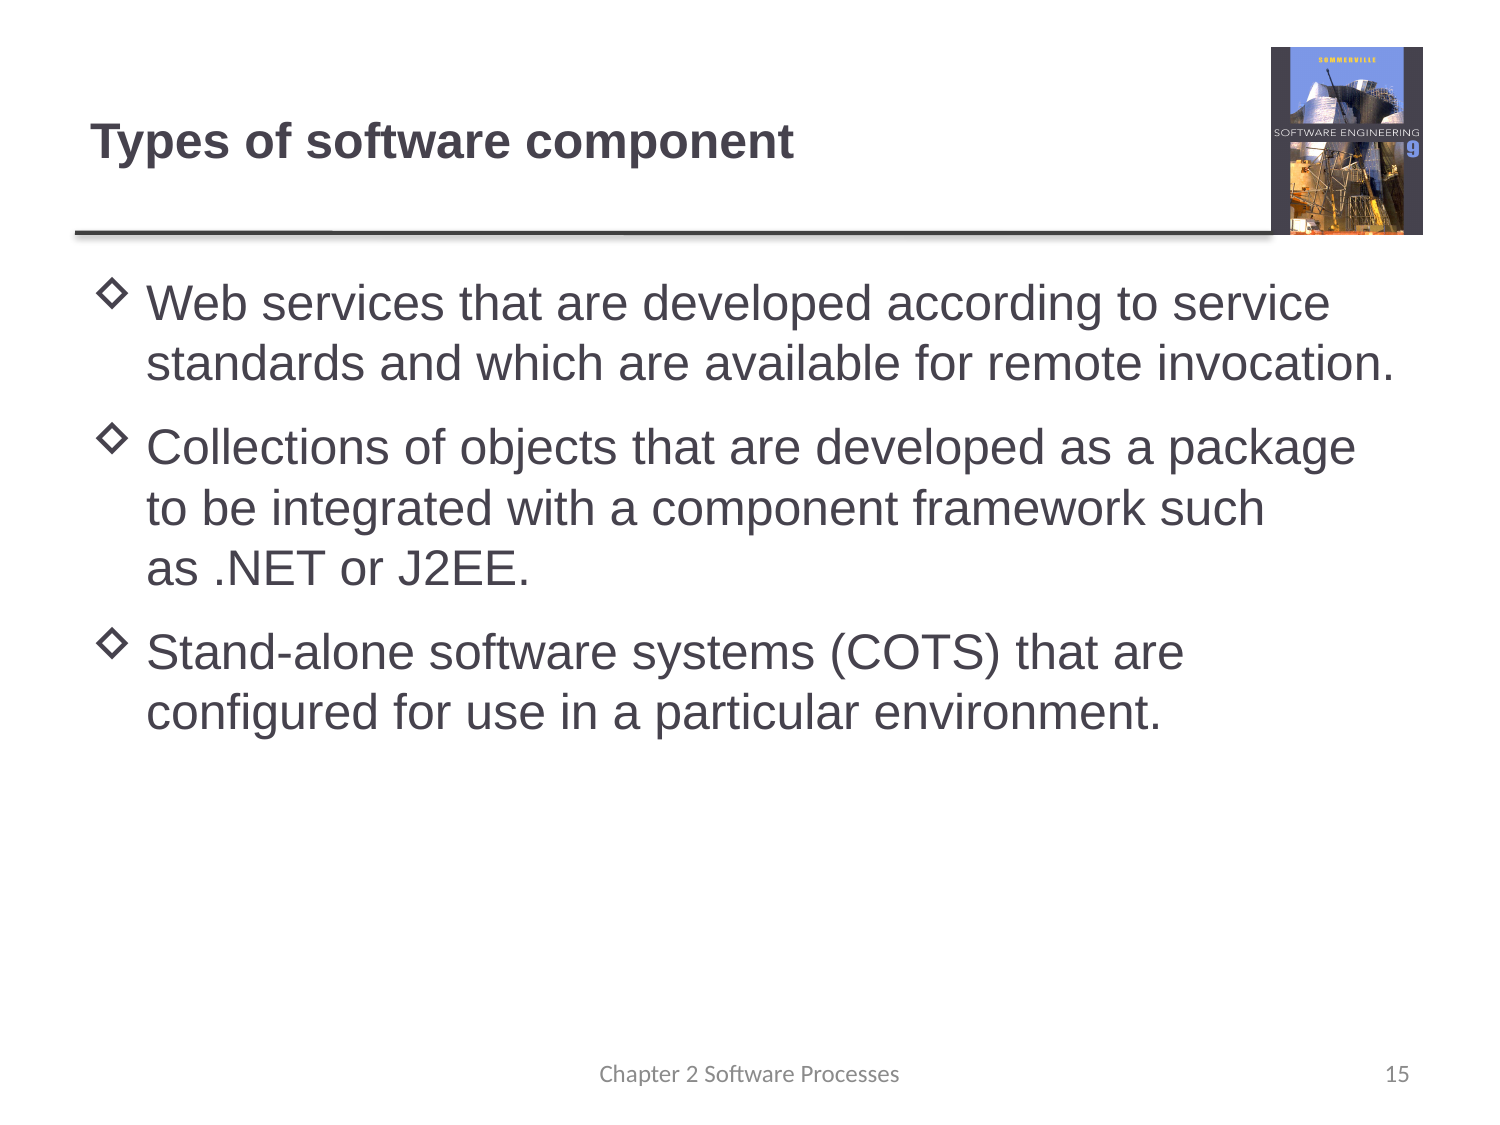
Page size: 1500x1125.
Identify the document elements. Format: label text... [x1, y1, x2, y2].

slide_number 15 [1074, 1042, 1425, 1103]
footer Chapter 2 Software Processes [512, 1042, 988, 1103]
picture [1272, 47, 1423, 235]
title Types of software component [74, 44, 1272, 233]
list Web services that are developed according to service standards and which are available for remote invocation. Collections of objects that are developed as a package to be integrated with a component framework such as .NET or J2EE. Stand-alone software systems (COTS) that are configured for use in a particular environment. [75, 262, 1425, 1005]
